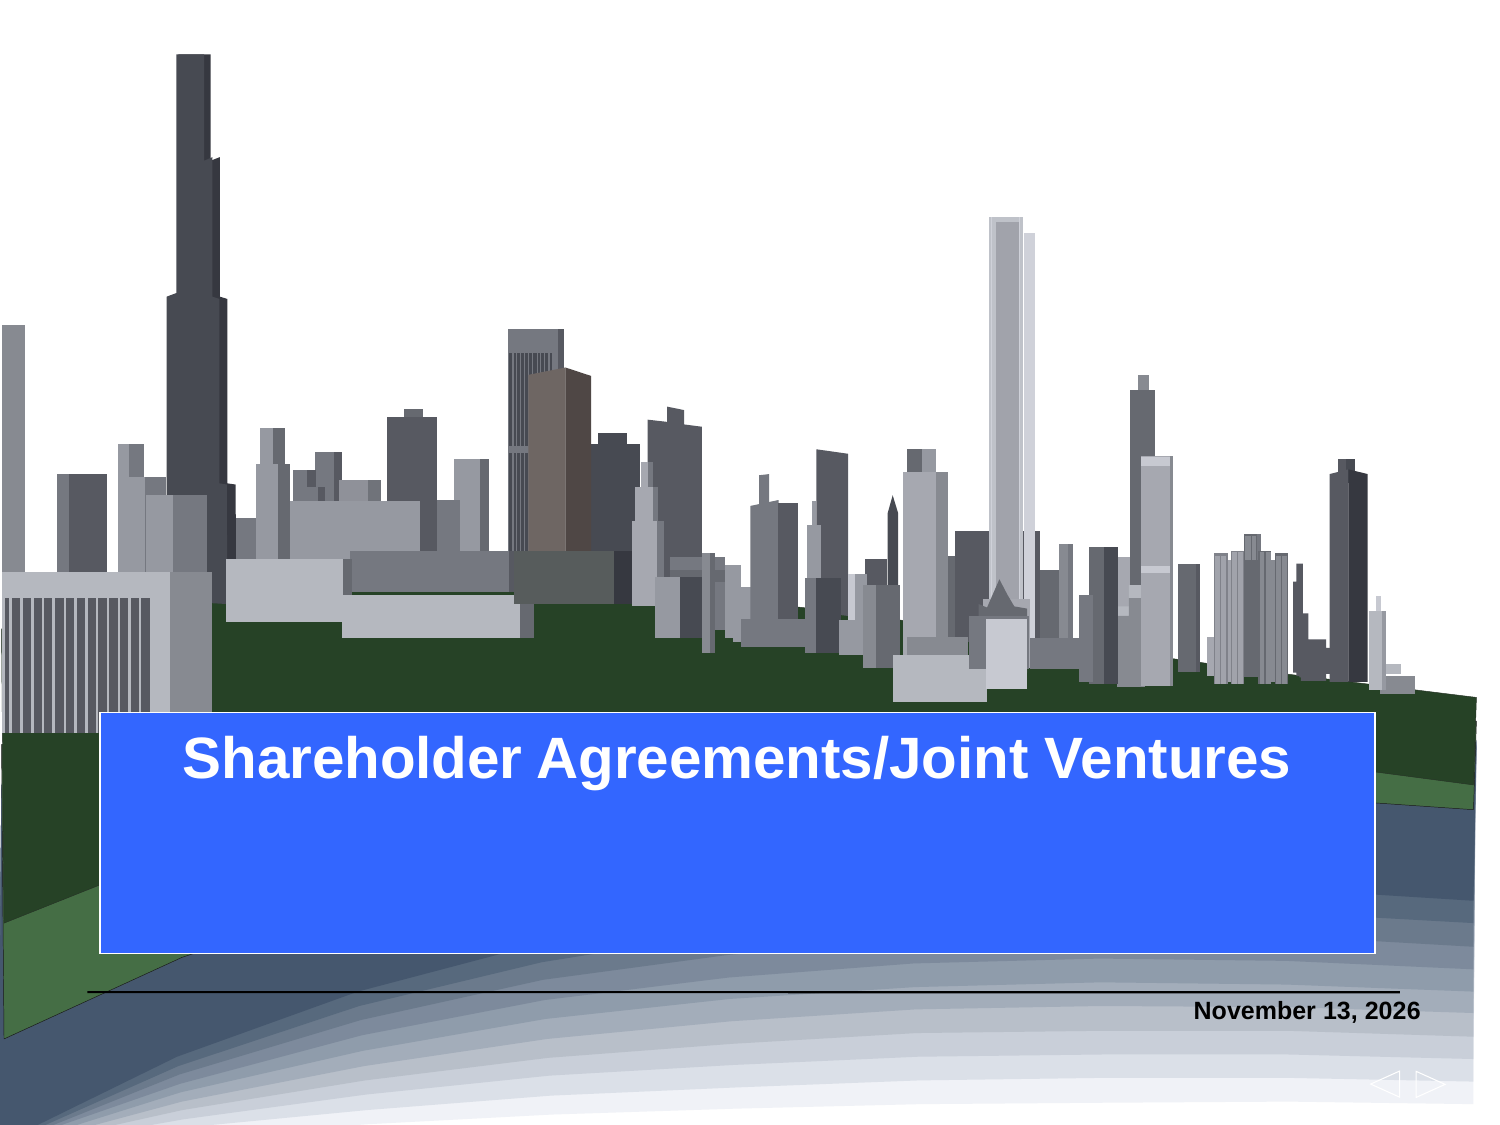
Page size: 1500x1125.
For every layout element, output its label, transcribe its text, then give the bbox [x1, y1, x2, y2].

title Shareholder Agreements/Joint Ventures [99, 712, 1376, 954]
